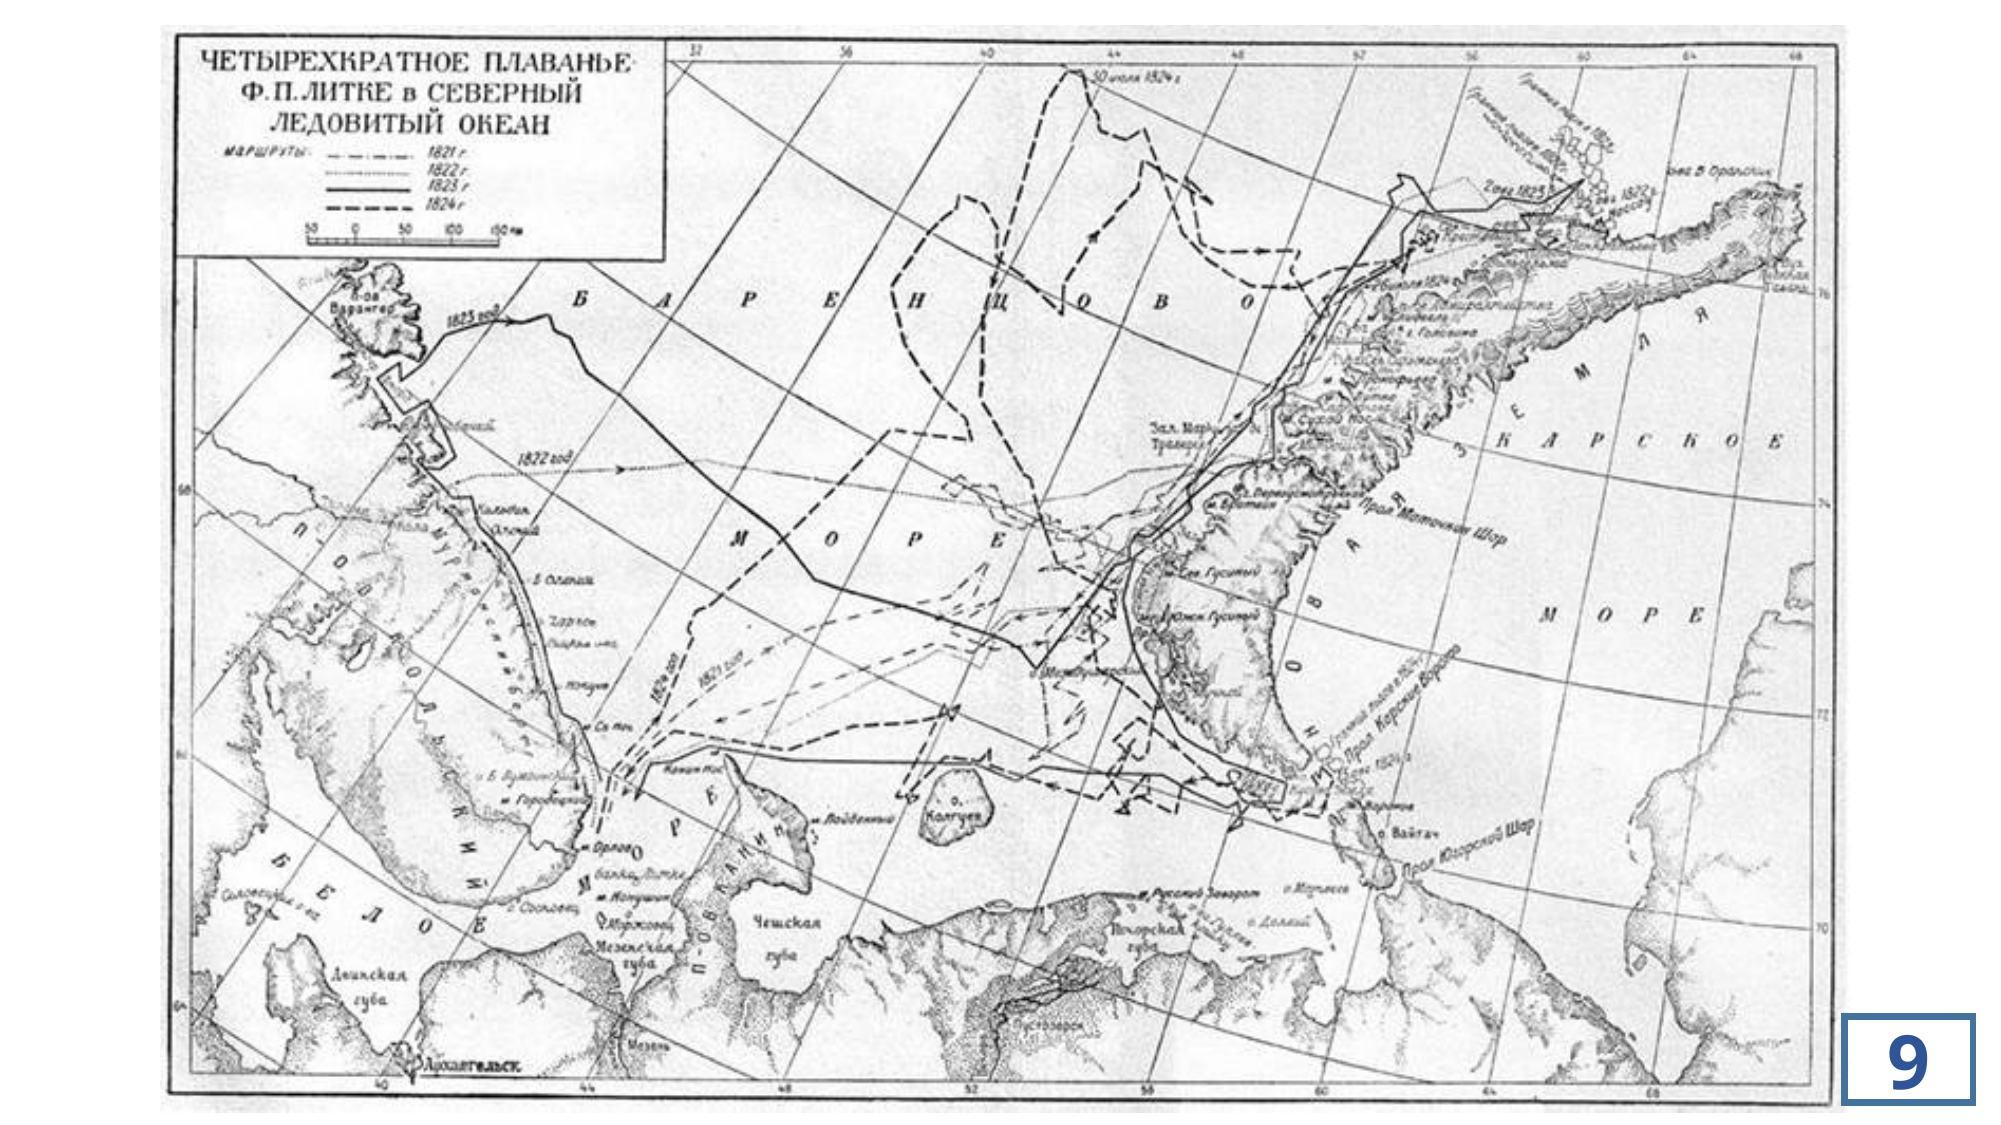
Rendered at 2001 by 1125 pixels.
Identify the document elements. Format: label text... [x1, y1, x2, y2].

text_box 9 [1850, 1015, 1974, 1104]
picture [160, 25, 1850, 1113]
